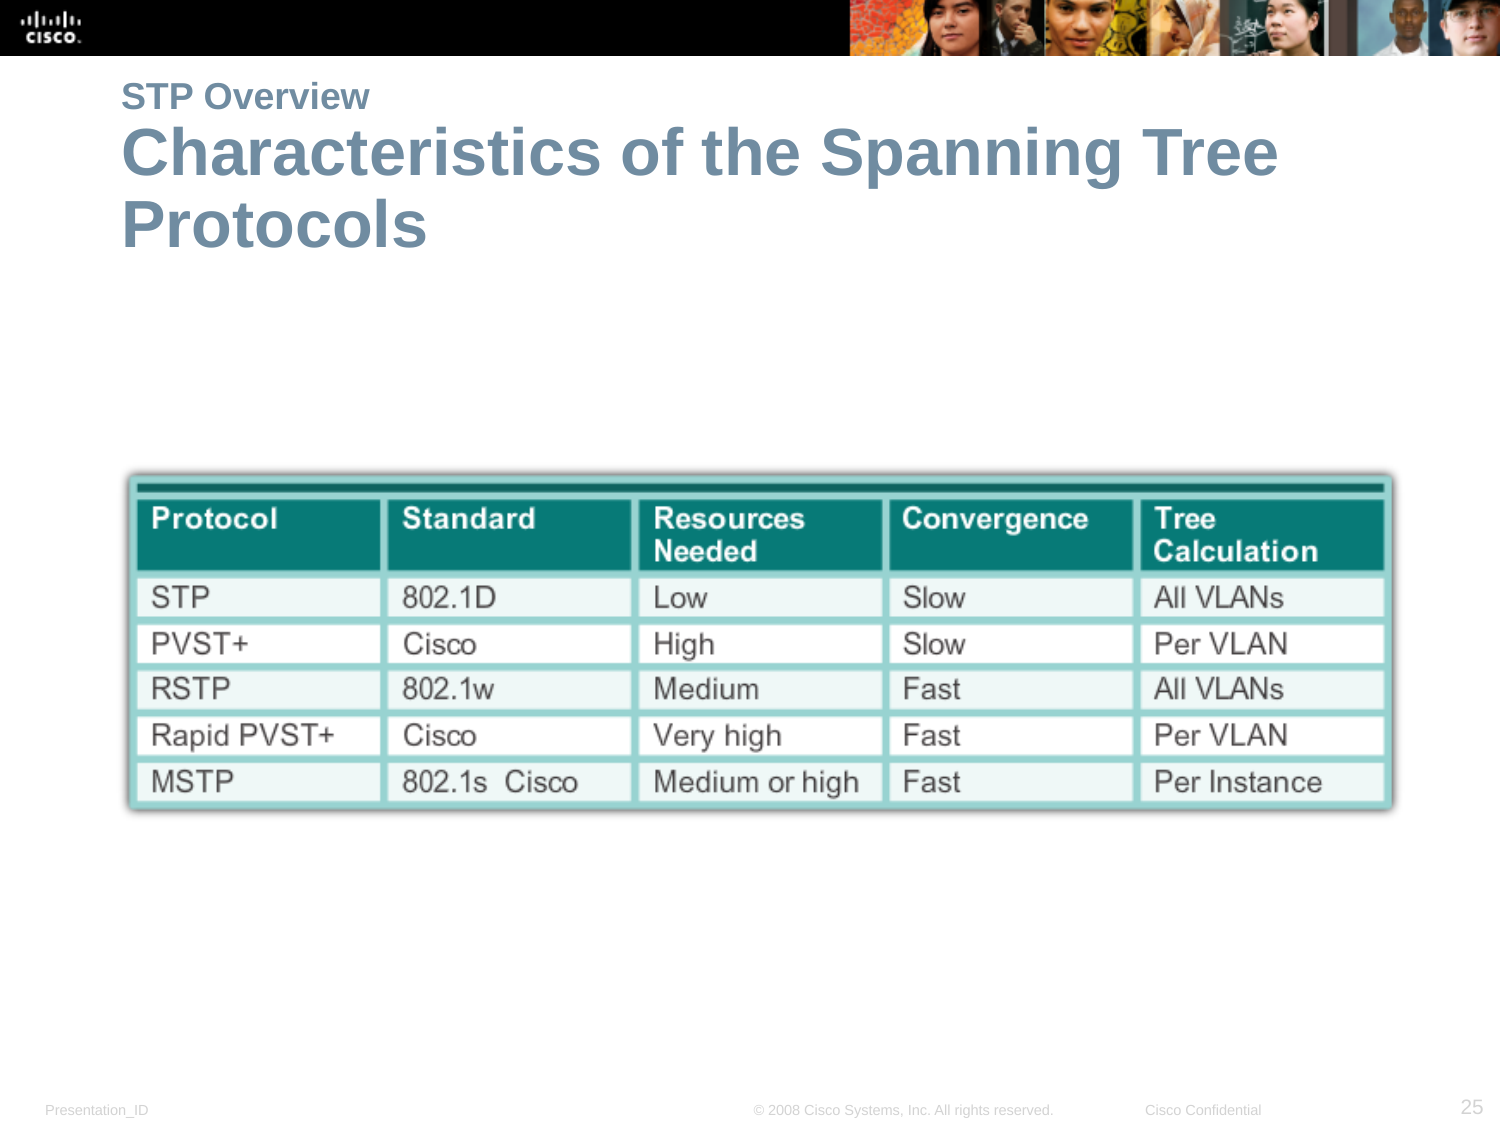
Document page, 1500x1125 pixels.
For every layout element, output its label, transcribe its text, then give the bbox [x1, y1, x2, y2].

picture [0, 0, 1500, 56]
title STP Overview Characteristics of the Spanning Tree Protocols [107, 130, 1444, 269]
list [107, 286, 1411, 995]
